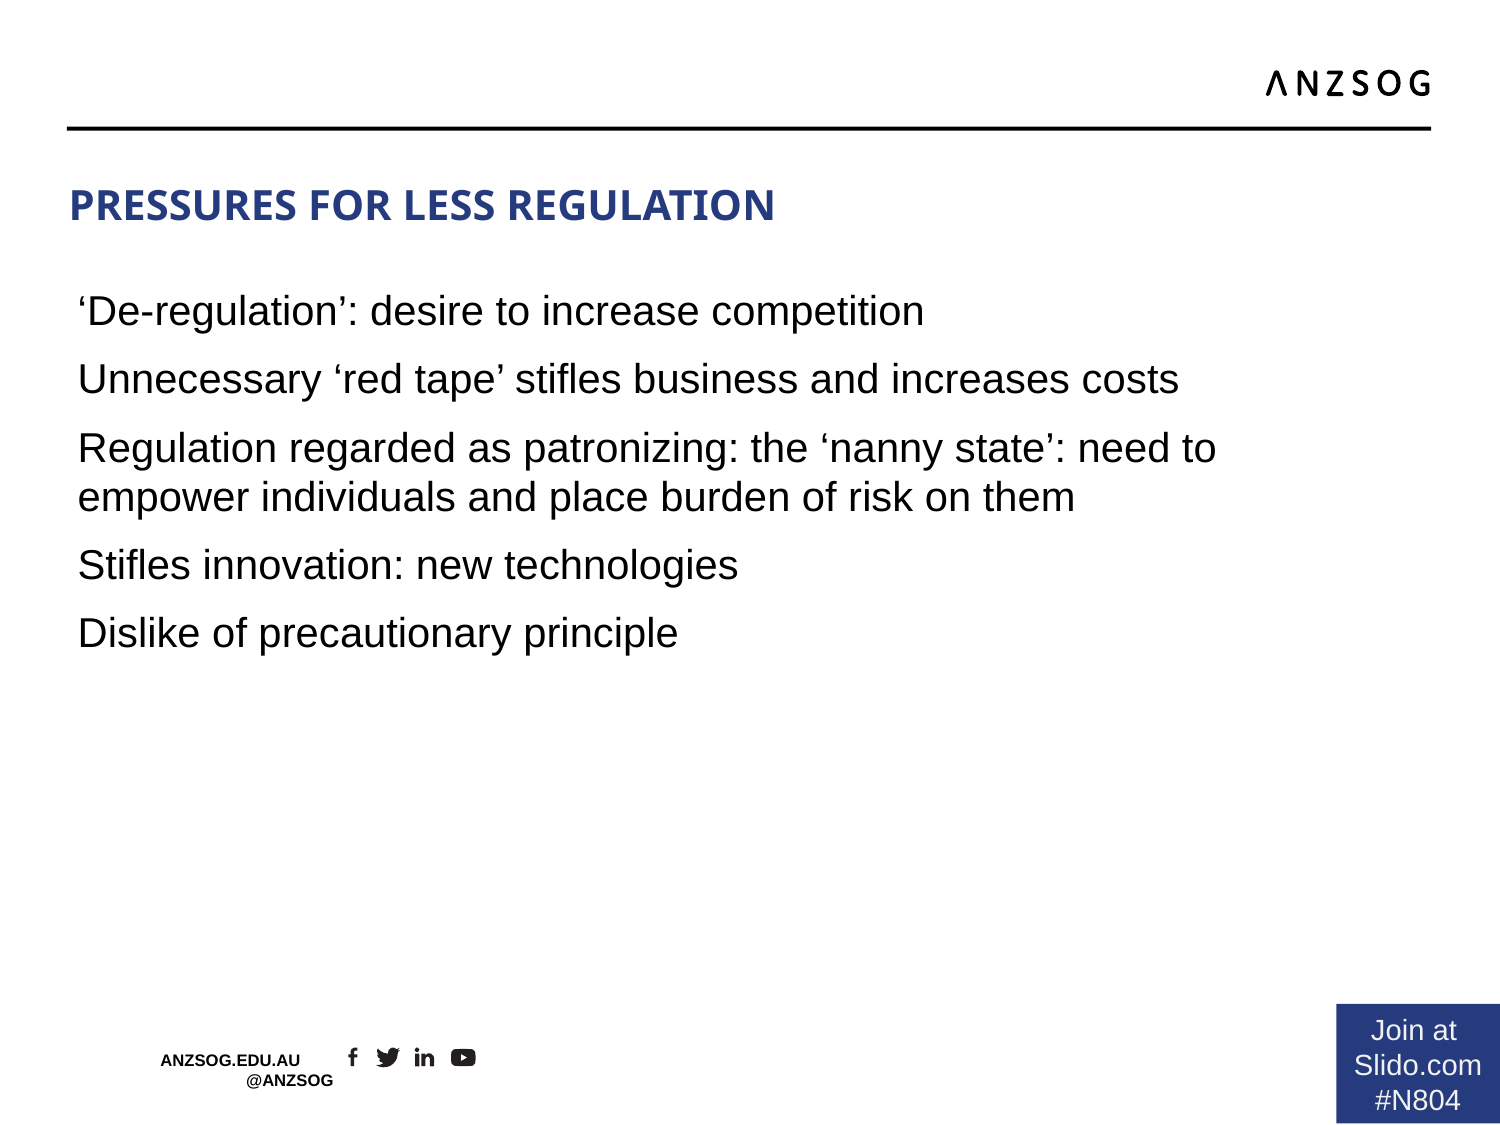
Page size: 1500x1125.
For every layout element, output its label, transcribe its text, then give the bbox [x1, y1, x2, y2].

text_box Join at Slido.com #N804 [1336, 1003, 1500, 1124]
title Pressures for less regulation [53, 138, 1430, 237]
list ‘De-regulation’: desire to increase competition Unnecessary ‘red tape’ stifles business and increases costs Regulation regarded as patronizing: the ‘nanny state’: need to empower individuals and place burden of risk on them Stifles innovation: new technologies Dislike of precautionary principle [62, 278, 1311, 913]
